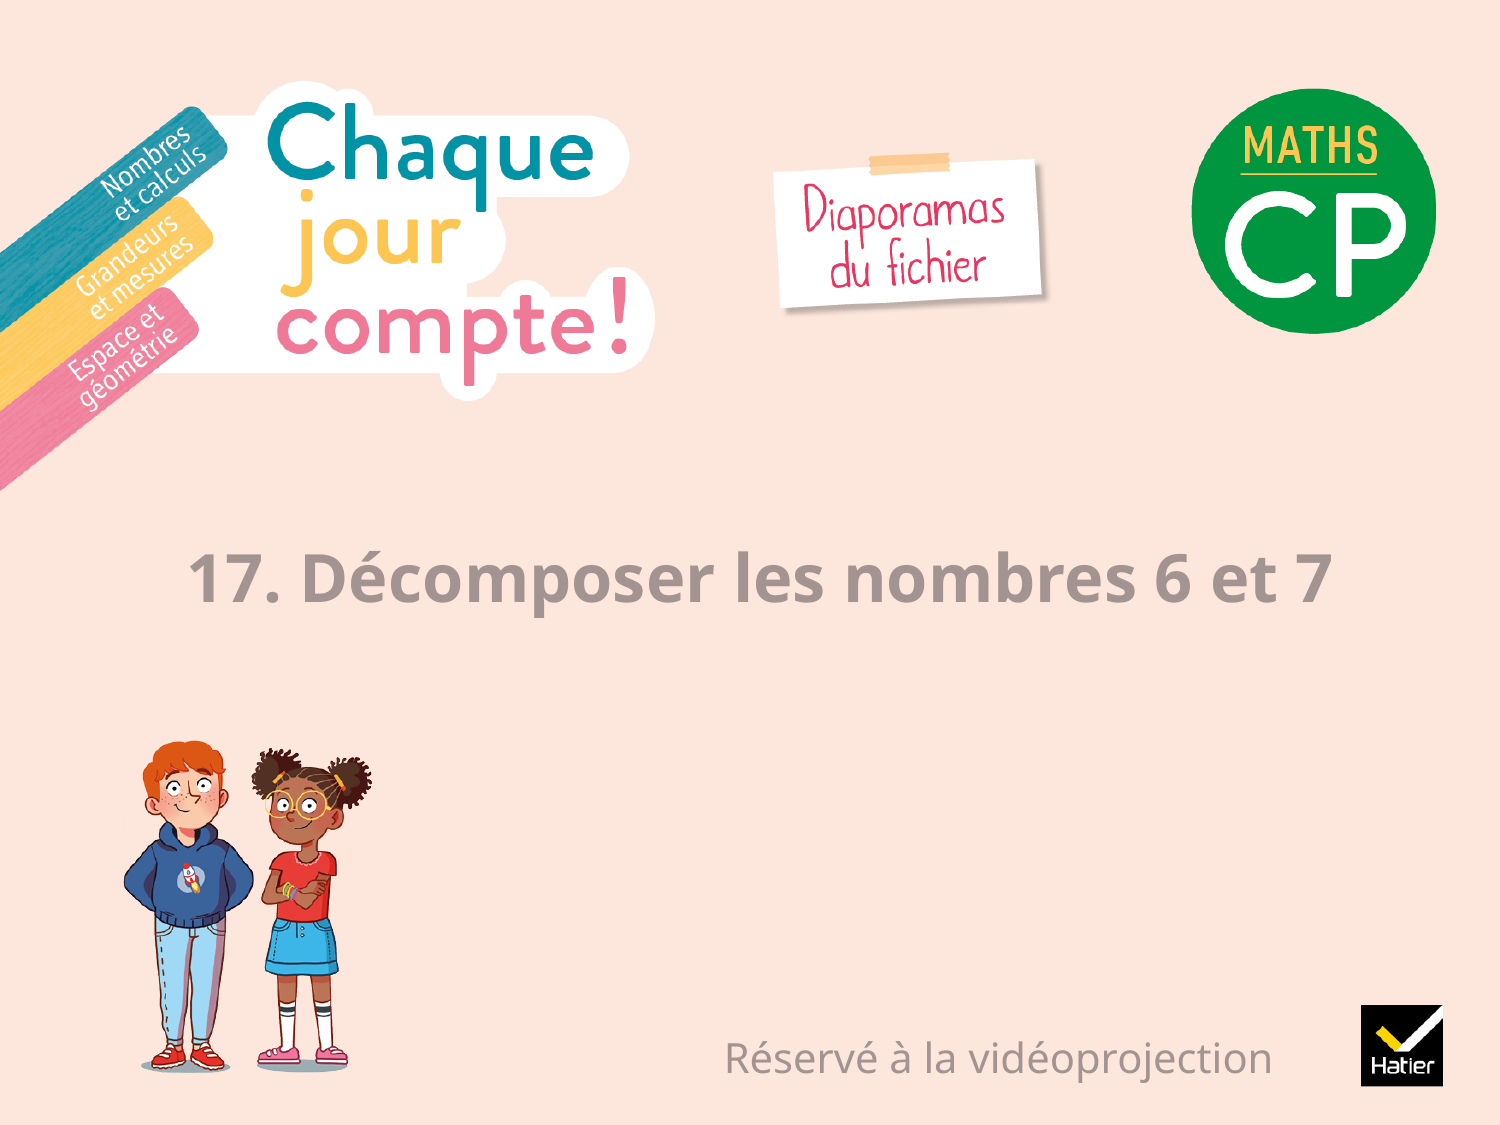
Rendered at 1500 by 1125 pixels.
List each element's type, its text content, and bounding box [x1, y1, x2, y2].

text_box Réservé à la vidéoprojection [708, 1021, 1435, 1104]
title 17. Décomposer les nombres 6 et 7 [121, 497, 1401, 628]
picture [0, 0, 1500, 1125]
